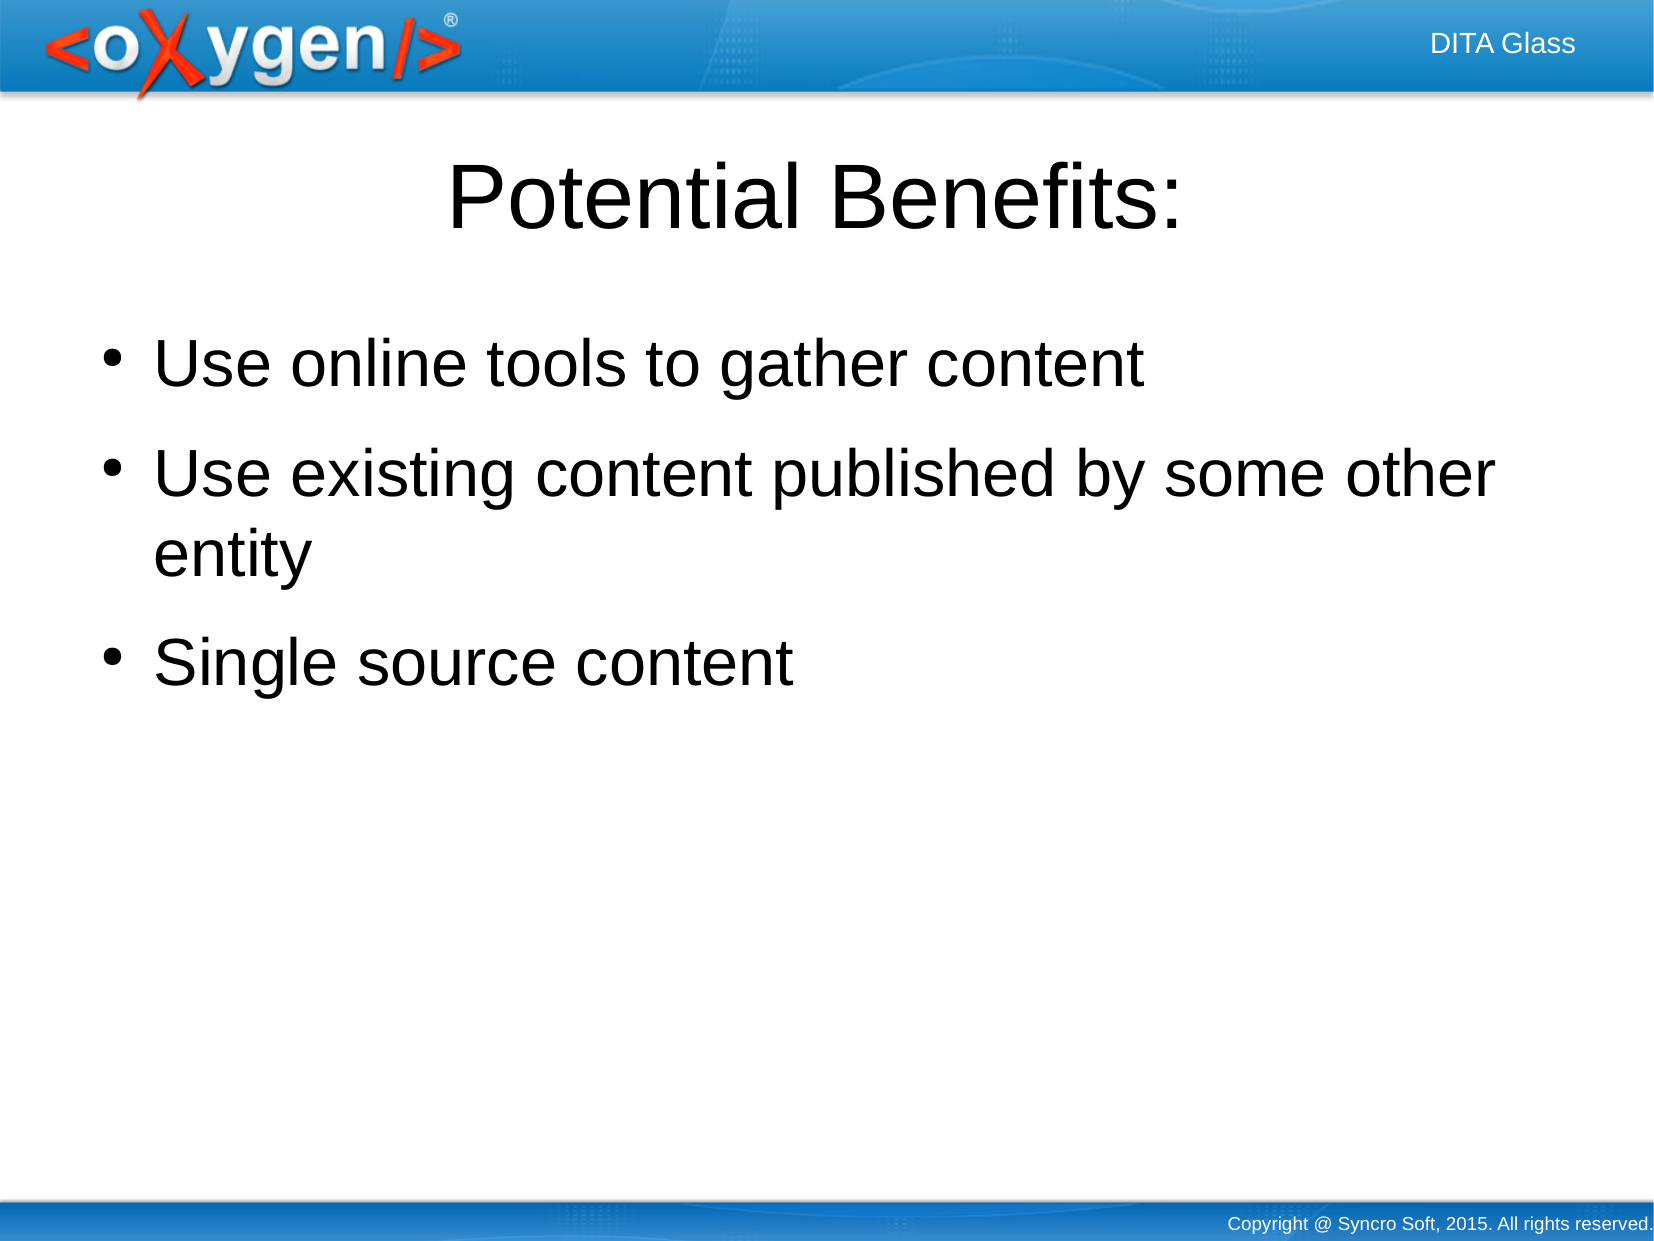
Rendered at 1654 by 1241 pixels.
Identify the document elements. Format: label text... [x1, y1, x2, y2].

title Potential Benefits: [82, 87, 1550, 295]
picture [0, 1195, 1654, 1241]
picture [0, 0, 1654, 109]
list Use online tools to gather content Use existing content published by some other entity Single source content [82, 319, 1560, 1170]
